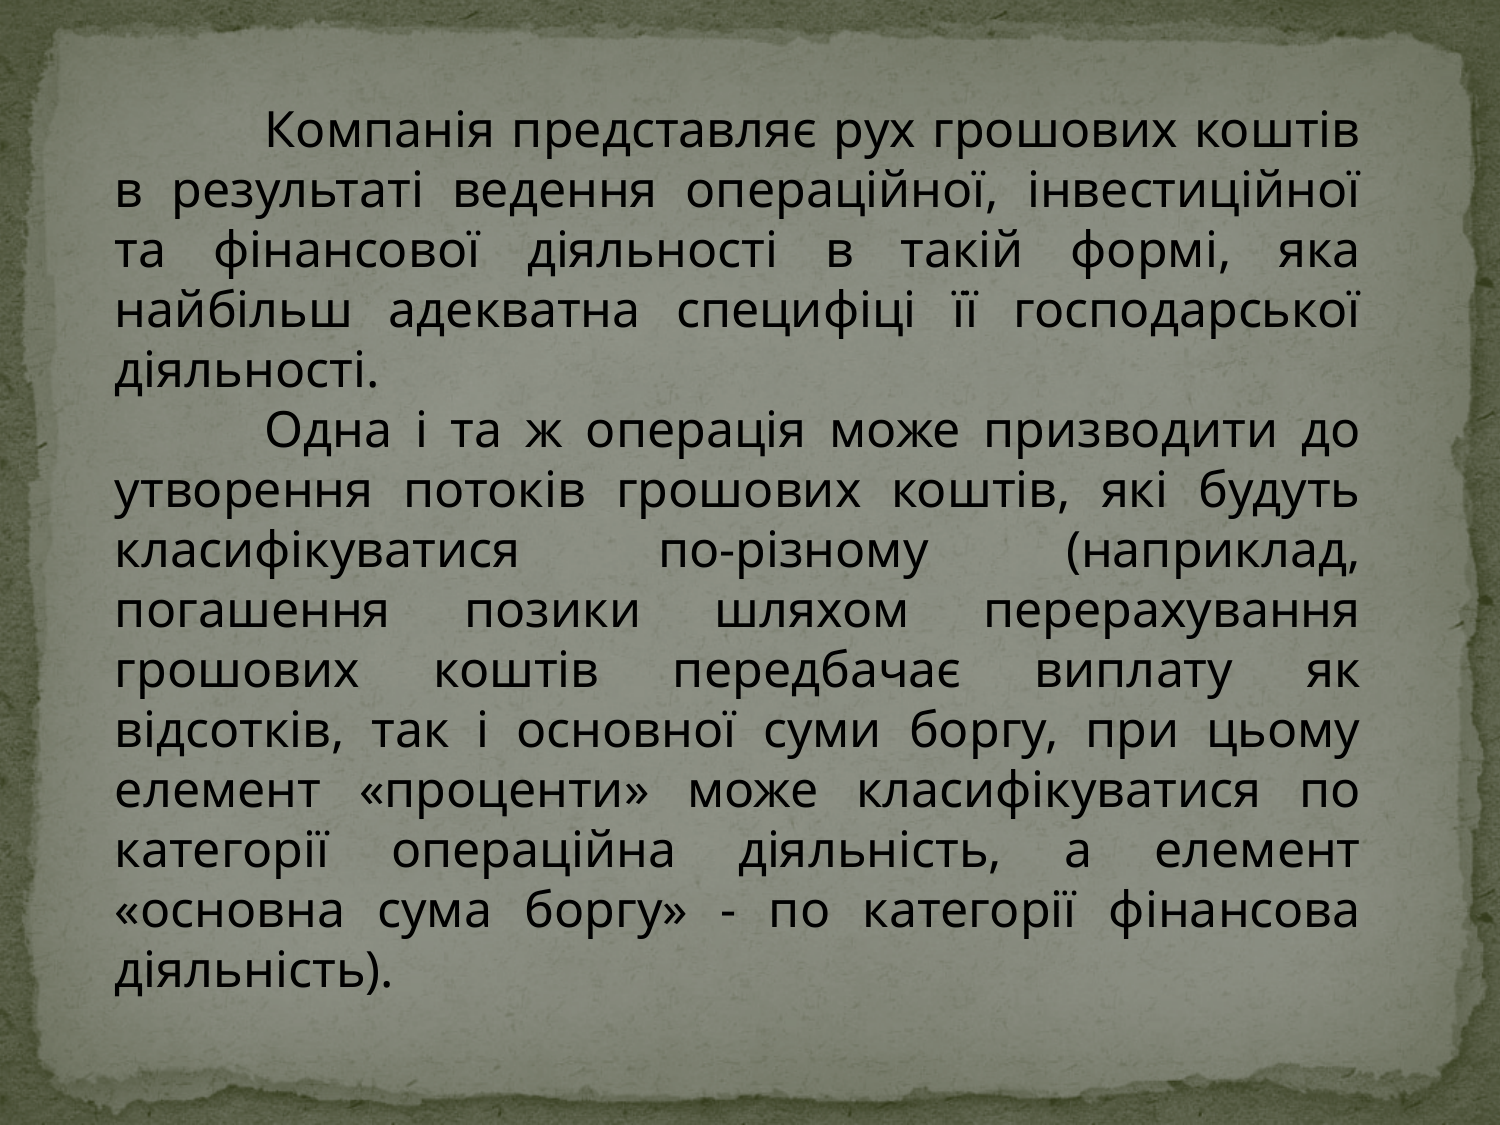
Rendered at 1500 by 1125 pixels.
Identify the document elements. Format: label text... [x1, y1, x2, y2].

text_box Компанія представляє рух грошових коштів в результаті ведення операційної, інвестиційної та фінансової діяльності в такій формі, яка найбільш адекватна специфіці її господарської діяльності. Одна і та ж операція може призводити до утворення потоків грошових коштів, які будуть класифікуватися по-різному (наприклад, погашення позики шляхом перерахування грошових коштів передбачає виплату як відсотків, так і основної суми боргу, при цьому елемент «проценти» може класифікуватися по категорії операційна діяльність, а елемент «основна сума боргу» - по категорії фінансова діяльність). [100, 89, 1376, 1005]
